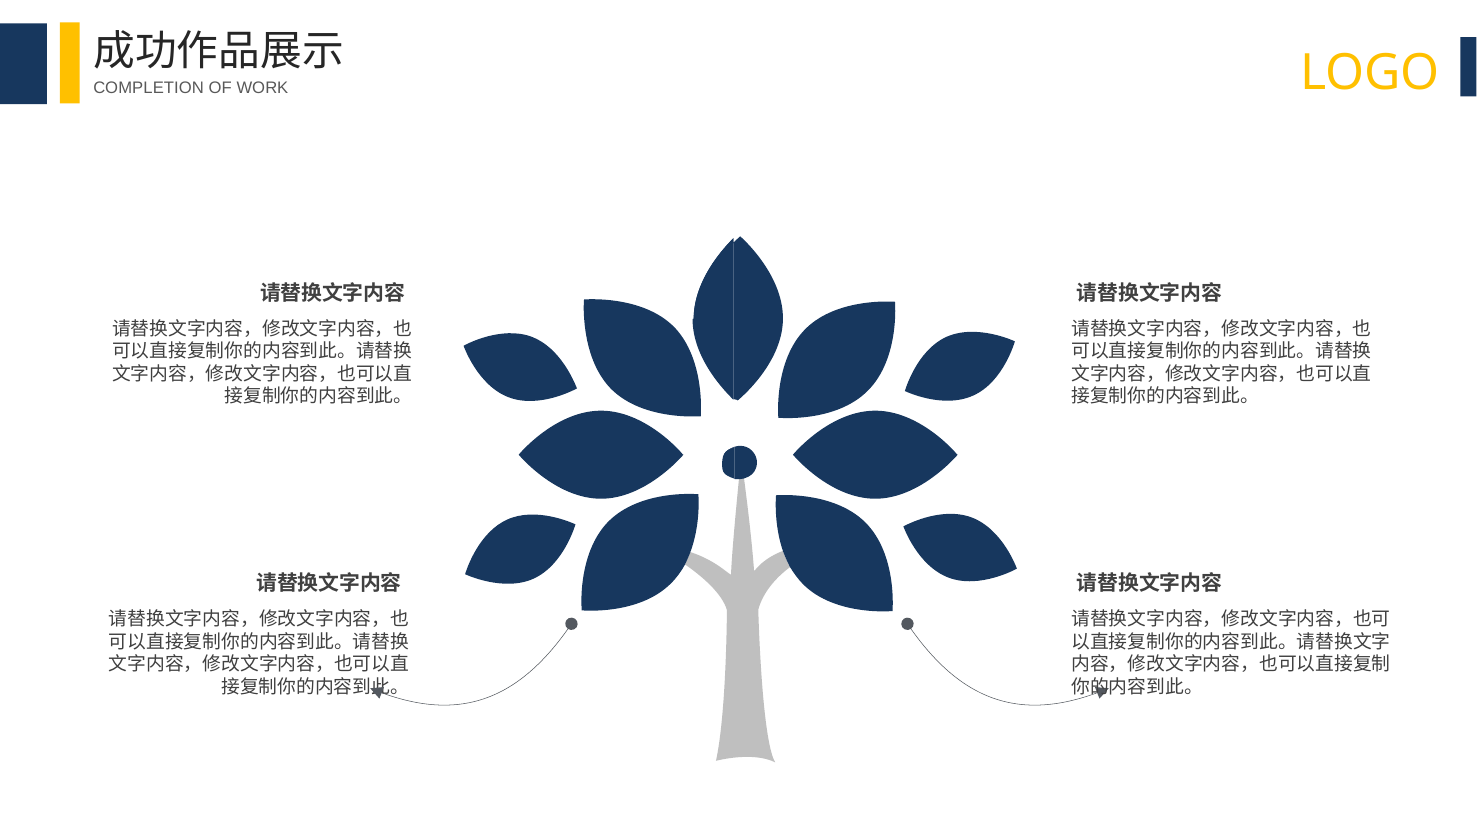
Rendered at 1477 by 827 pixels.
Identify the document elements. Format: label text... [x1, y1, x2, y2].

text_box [104, 566, 417, 699]
text_box [58, 20, 82, 105]
text_box [715, 625, 776, 763]
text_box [1061, 566, 1394, 699]
text_box 成功作品展示 [93, 23, 359, 74]
text_box [901, 625, 1059, 706]
text_box [0, 21, 49, 106]
text_box COMPLETION OF WORK [93, 76, 359, 97]
text_box [1458, 35, 1477, 99]
text_box [420, 625, 578, 706]
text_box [109, 275, 421, 408]
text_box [1061, 275, 1374, 408]
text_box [463, 236, 1018, 617]
text_box LOGO [1289, 33, 1477, 105]
